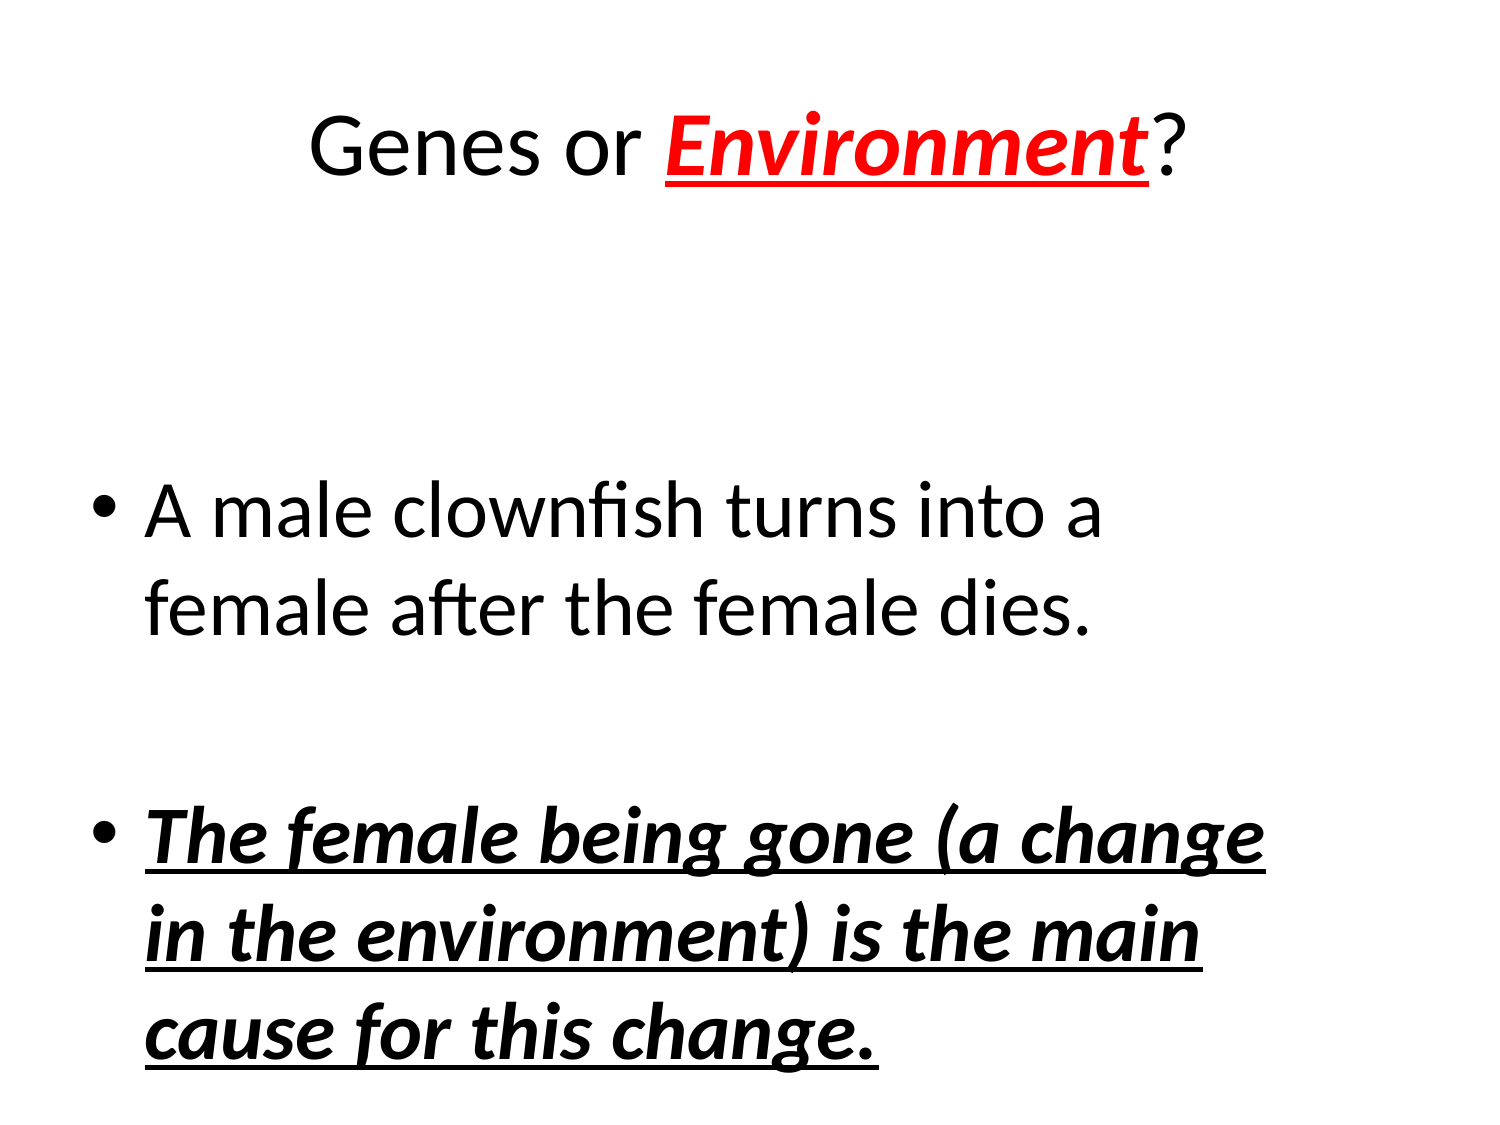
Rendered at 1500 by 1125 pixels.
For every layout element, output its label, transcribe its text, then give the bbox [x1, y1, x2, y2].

list A male clownfish turns into a female after the female dies. The female being gone (a change in the environment) is the main cause for this change. [75, 262, 1336, 1086]
title Genes or Environment? [75, 45, 1425, 233]
